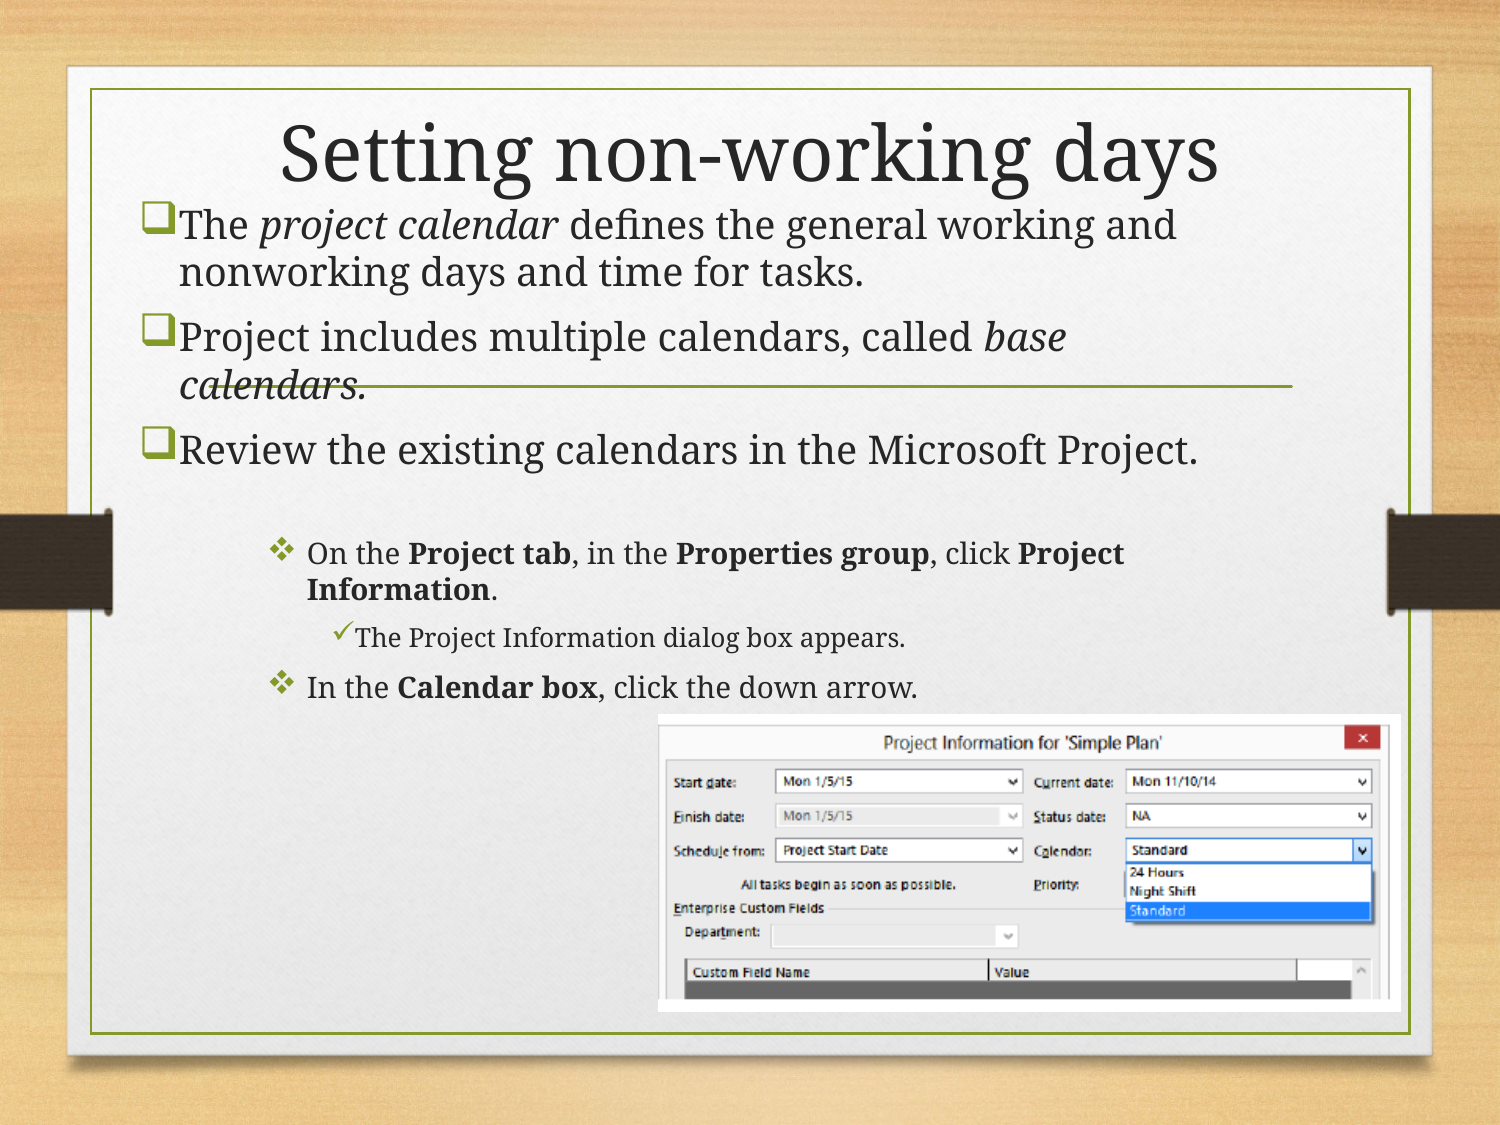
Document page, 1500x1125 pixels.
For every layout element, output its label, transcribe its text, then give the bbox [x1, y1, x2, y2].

list The project calendar defines the general working and nonworking days and time for tasks. Project includes multiple calendars, called base calendars. Review the existing calendars in the Microsoft Project. On the Project tab, in the Properties group, click Project Information. The Project Information dialog box appears. In the Calendar box, click the down arrow. [123, 192, 1239, 715]
title Setting non-working days [193, 96, 1309, 206]
picture [0, 0, 1500, 1125]
